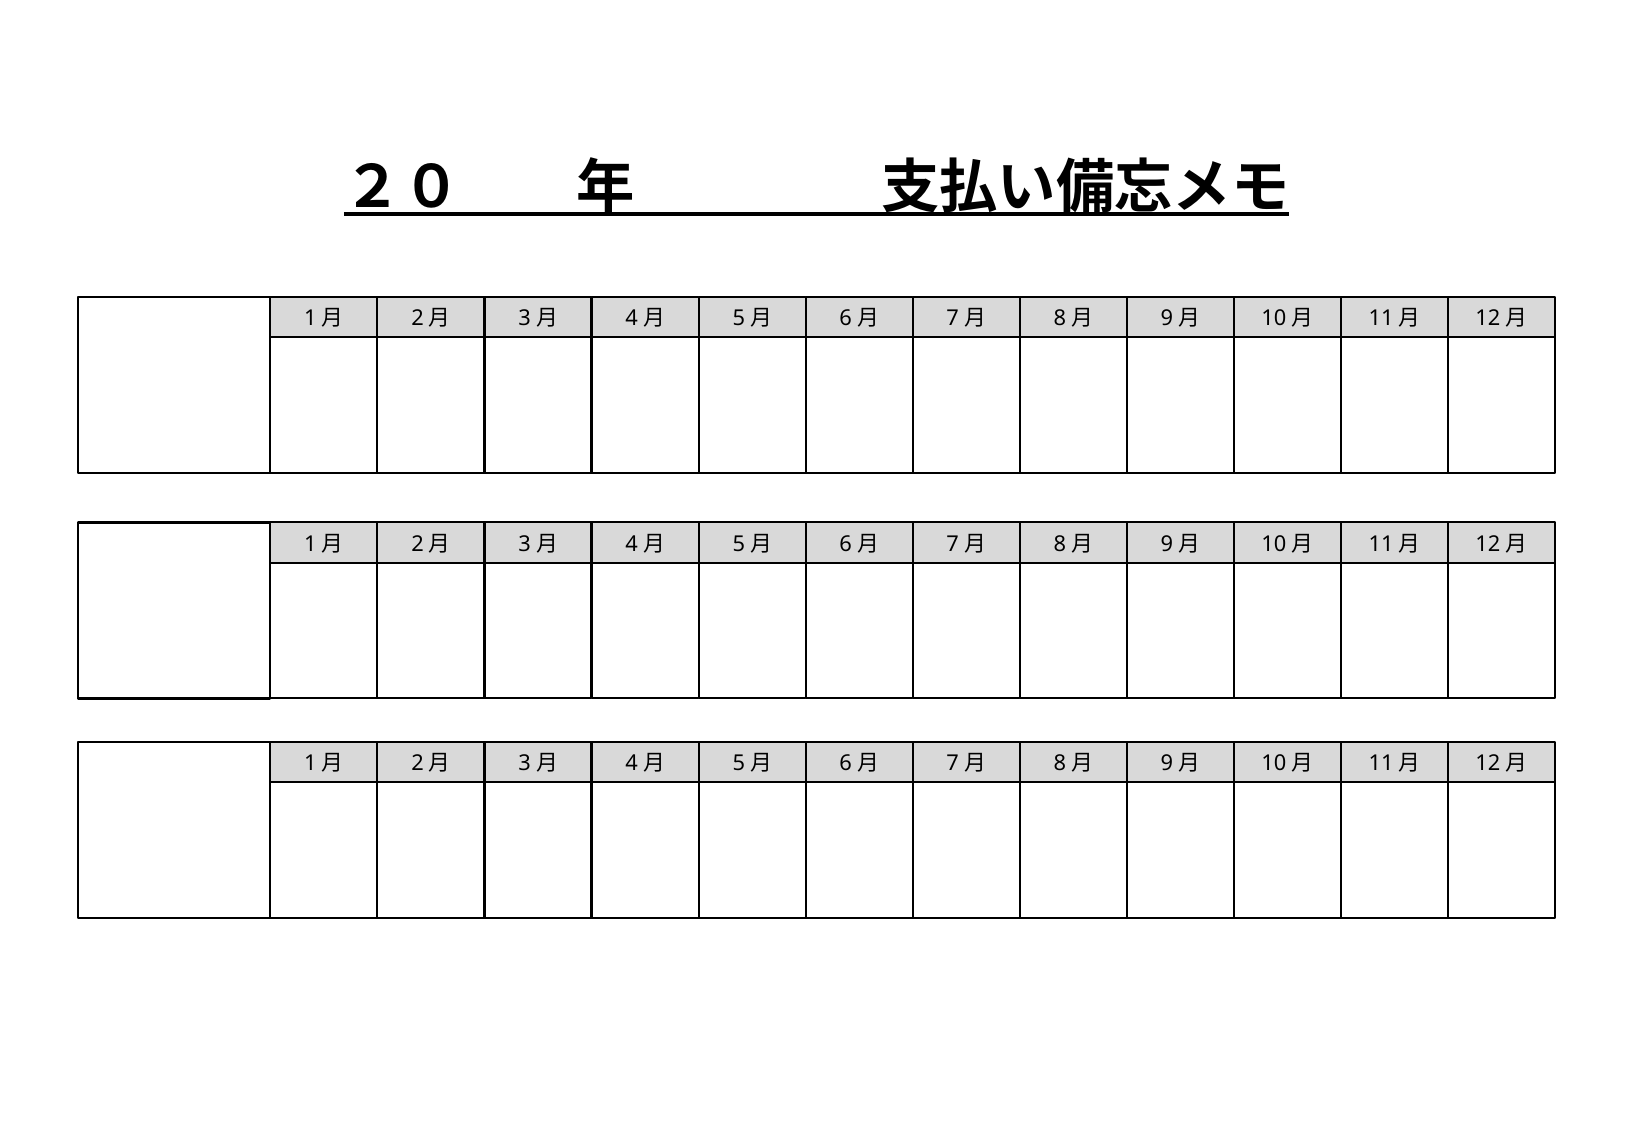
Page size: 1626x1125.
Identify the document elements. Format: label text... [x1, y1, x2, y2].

text_box ２０ 年 支払い備忘メモ [329, 141, 1305, 227]
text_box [78, 296, 1556, 919]
